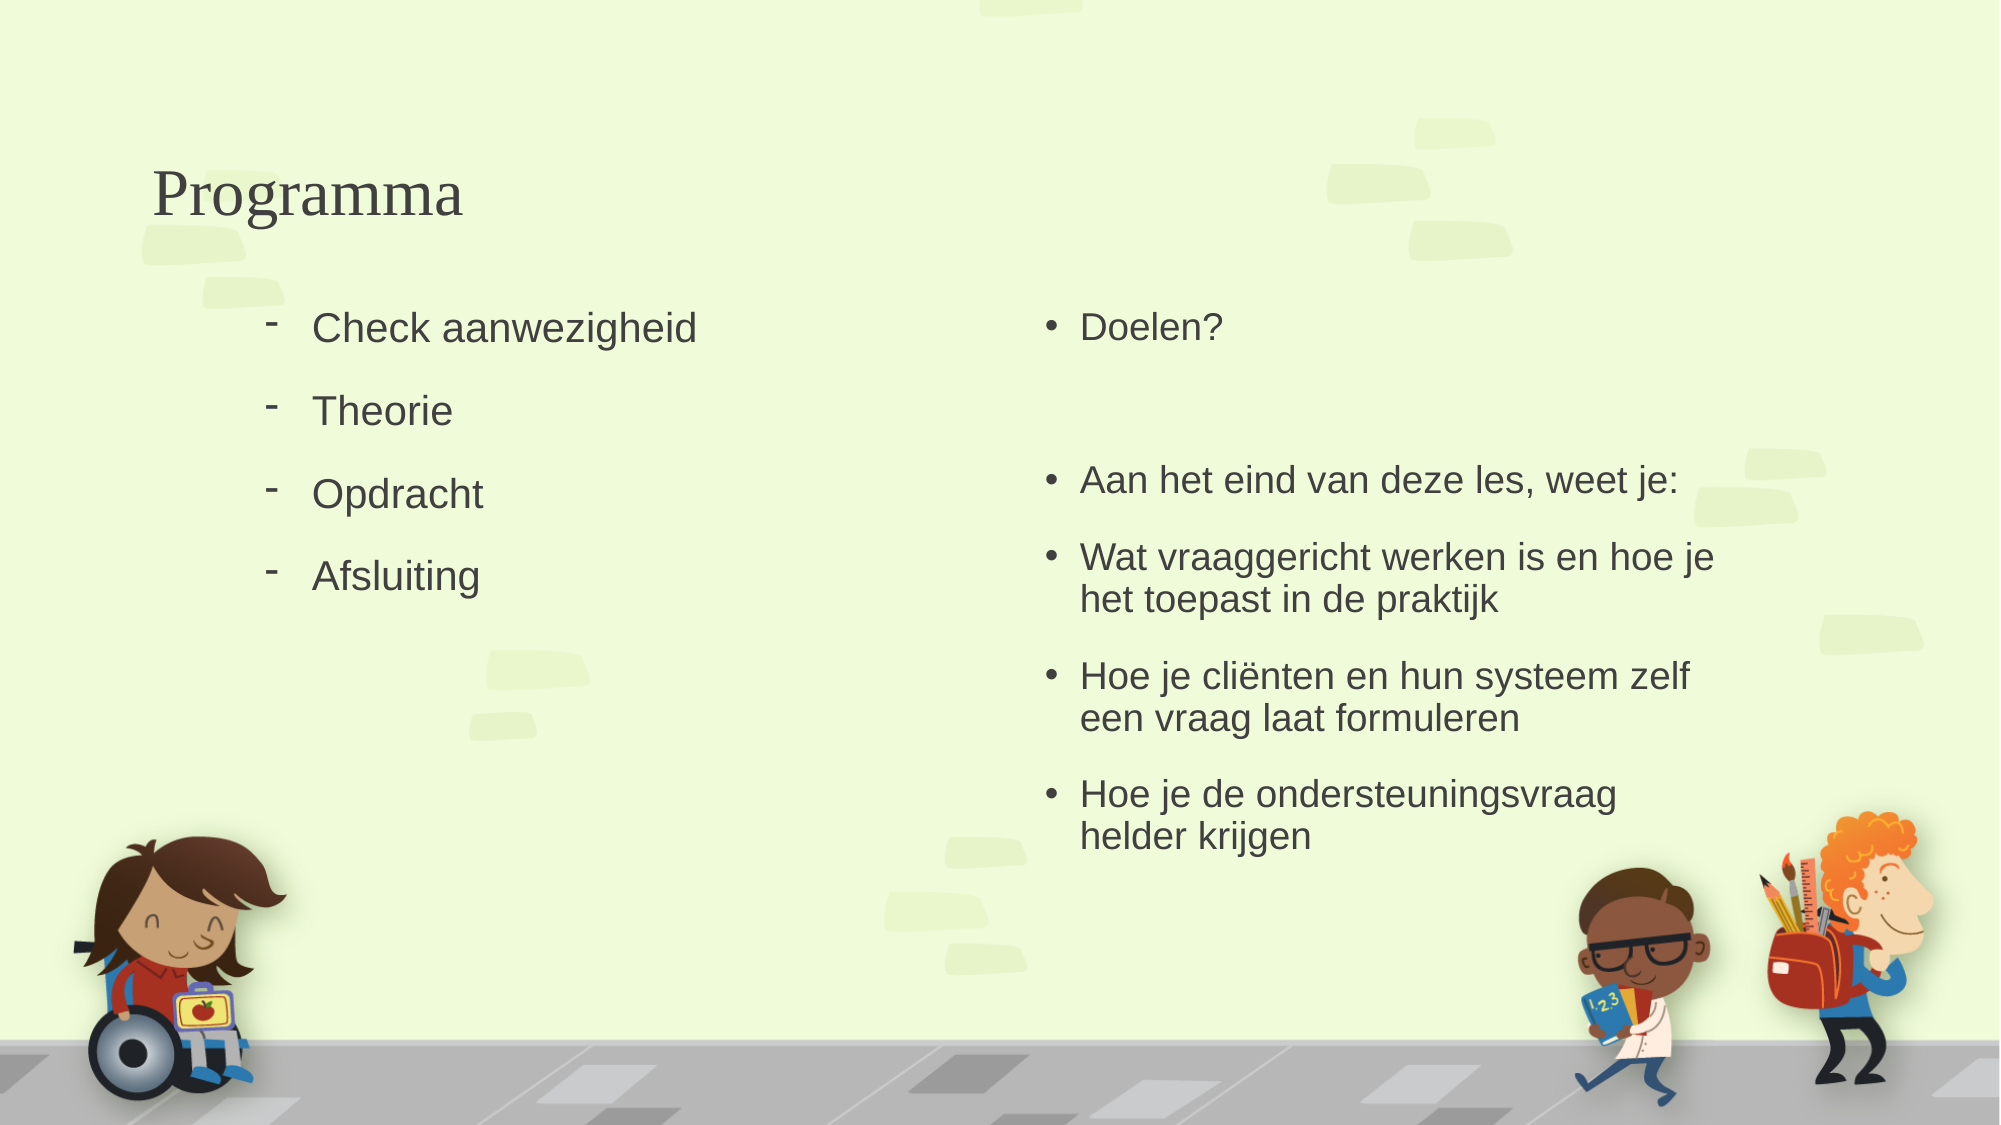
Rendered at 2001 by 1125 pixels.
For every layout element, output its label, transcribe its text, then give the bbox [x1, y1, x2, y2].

list Check aanwezigheid Theorie Opdracht Afsluiting [249, 299, 970, 870]
picture [0, 0, 2000, 1125]
list Doelen? Aan het eind van deze les, weet je: Wat vraaggericht werken is en hoe je het toepast in de praktijk Hoe je cliënten en hun systeem zelf een vraag laat formuleren Hoe je de ondersteuningsvraag helder krijgen [1029, 299, 1750, 870]
title Programma [137, 59, 1750, 238]
